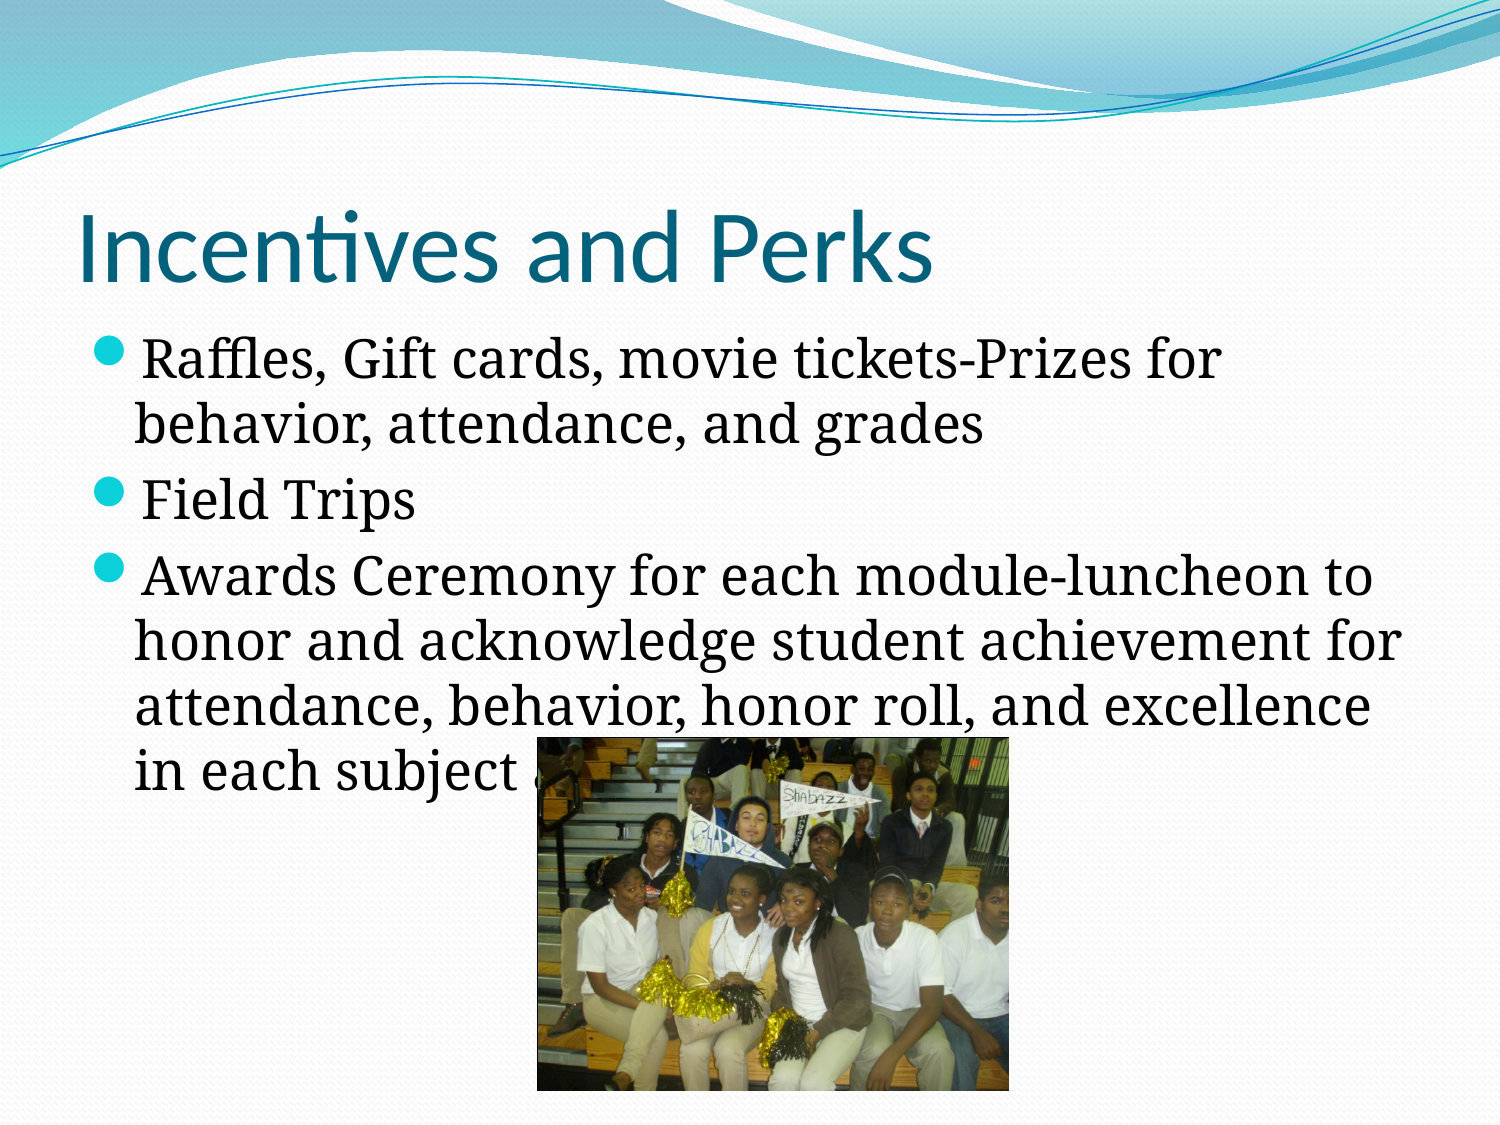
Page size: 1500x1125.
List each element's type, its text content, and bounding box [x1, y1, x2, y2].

list Raffles, Gift cards, movie tickets-Prizes for behavior, attendance, and grades Field Trips Awards Ceremony for each module-luncheon to honor and acknowledge student achievement for attendance, behavior, honor roll, and excellence in each subject area [75, 317, 1425, 1038]
title Incentives and Perks [75, 115, 1425, 303]
picture [537, 737, 1009, 1092]
